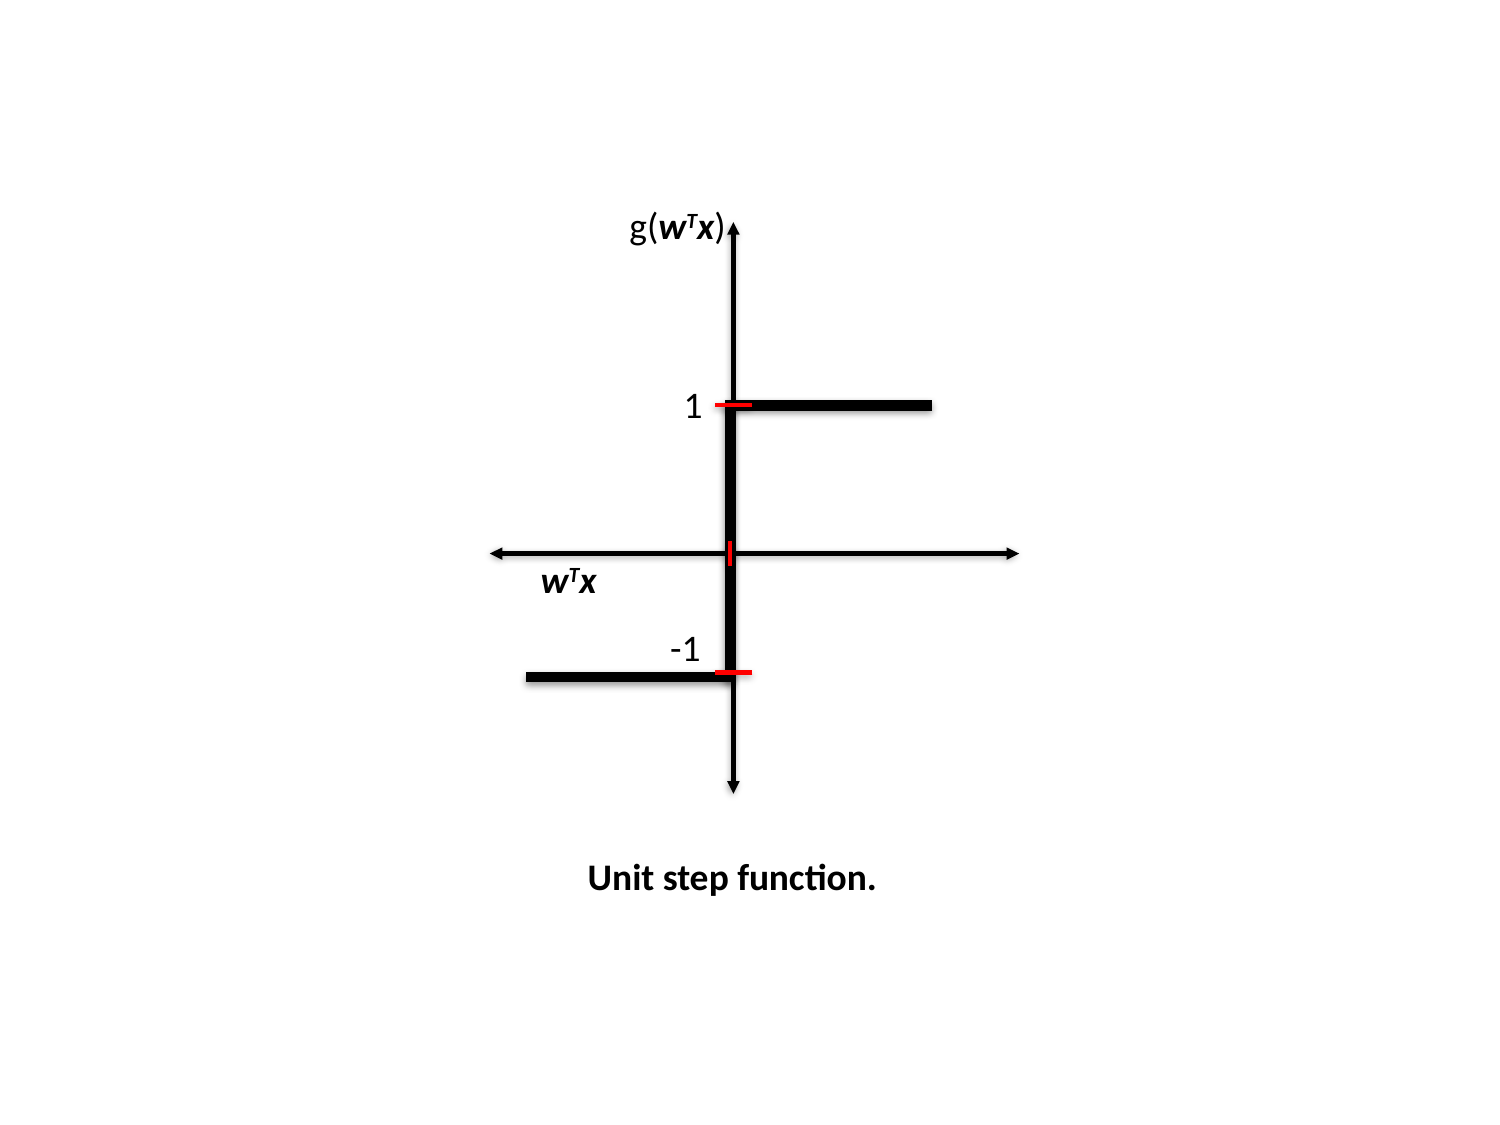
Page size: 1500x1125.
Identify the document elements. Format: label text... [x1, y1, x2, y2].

text_box wTx [525, 562, 612, 609]
text_box wTx [525, 548, 612, 552]
text_box g(wTx) [614, 194, 741, 255]
text_box Unit step function. [572, 845, 1500, 906]
text_box -1 [655, 616, 716, 676]
text_box 1 [668, 373, 718, 434]
